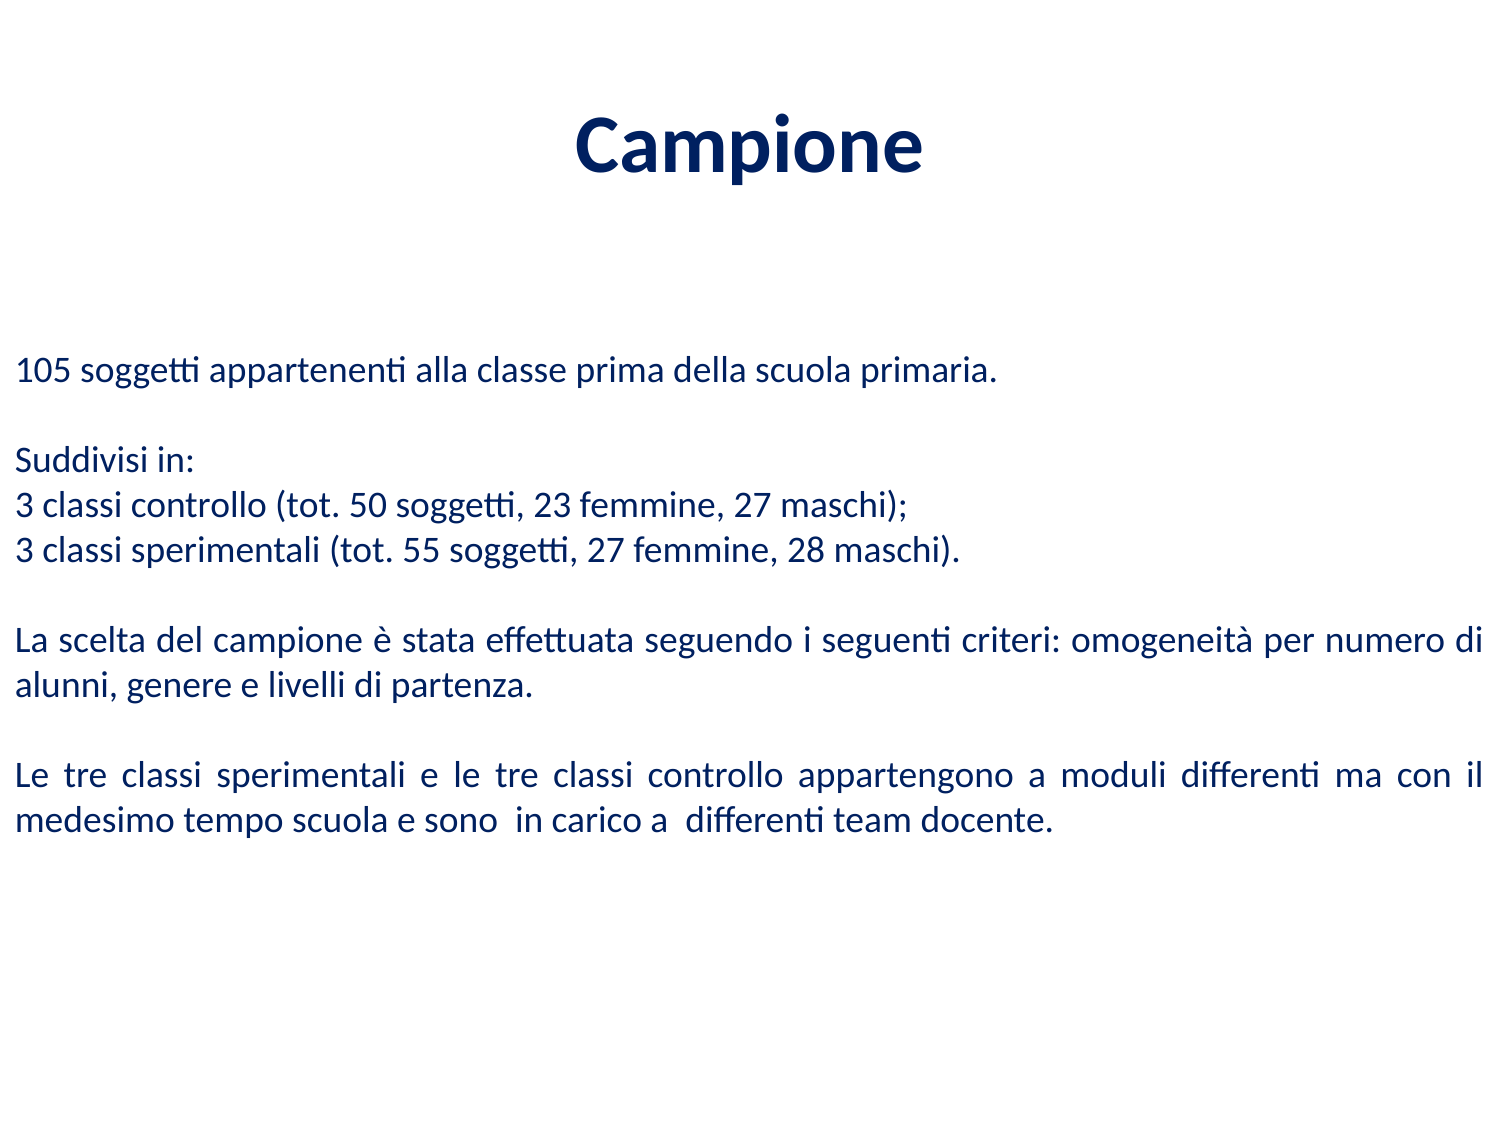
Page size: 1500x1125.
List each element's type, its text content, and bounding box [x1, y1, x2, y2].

title Campione [75, 45, 1425, 233]
text_box 105 soggetti appartenenti alla classe prima della scuola primaria. Suddivisi in: 3 classi controllo (tot. 50 soggetti, 23 femmine, 27 maschi); 3 classi sperimentali (tot. 55 soggetti, 27 femmine, 28 maschi). La scelta del campione è stata effettuata seguendo i seguenti criteri: omogeneità per numero di alunni, genere e livelli di partenza. Le tre classi sperimentali e le tre classi controllo appartengono a moduli differenti ma con il medesimo tempo scuola e sono in carico a differenti team docente. [0, 338, 1500, 848]
